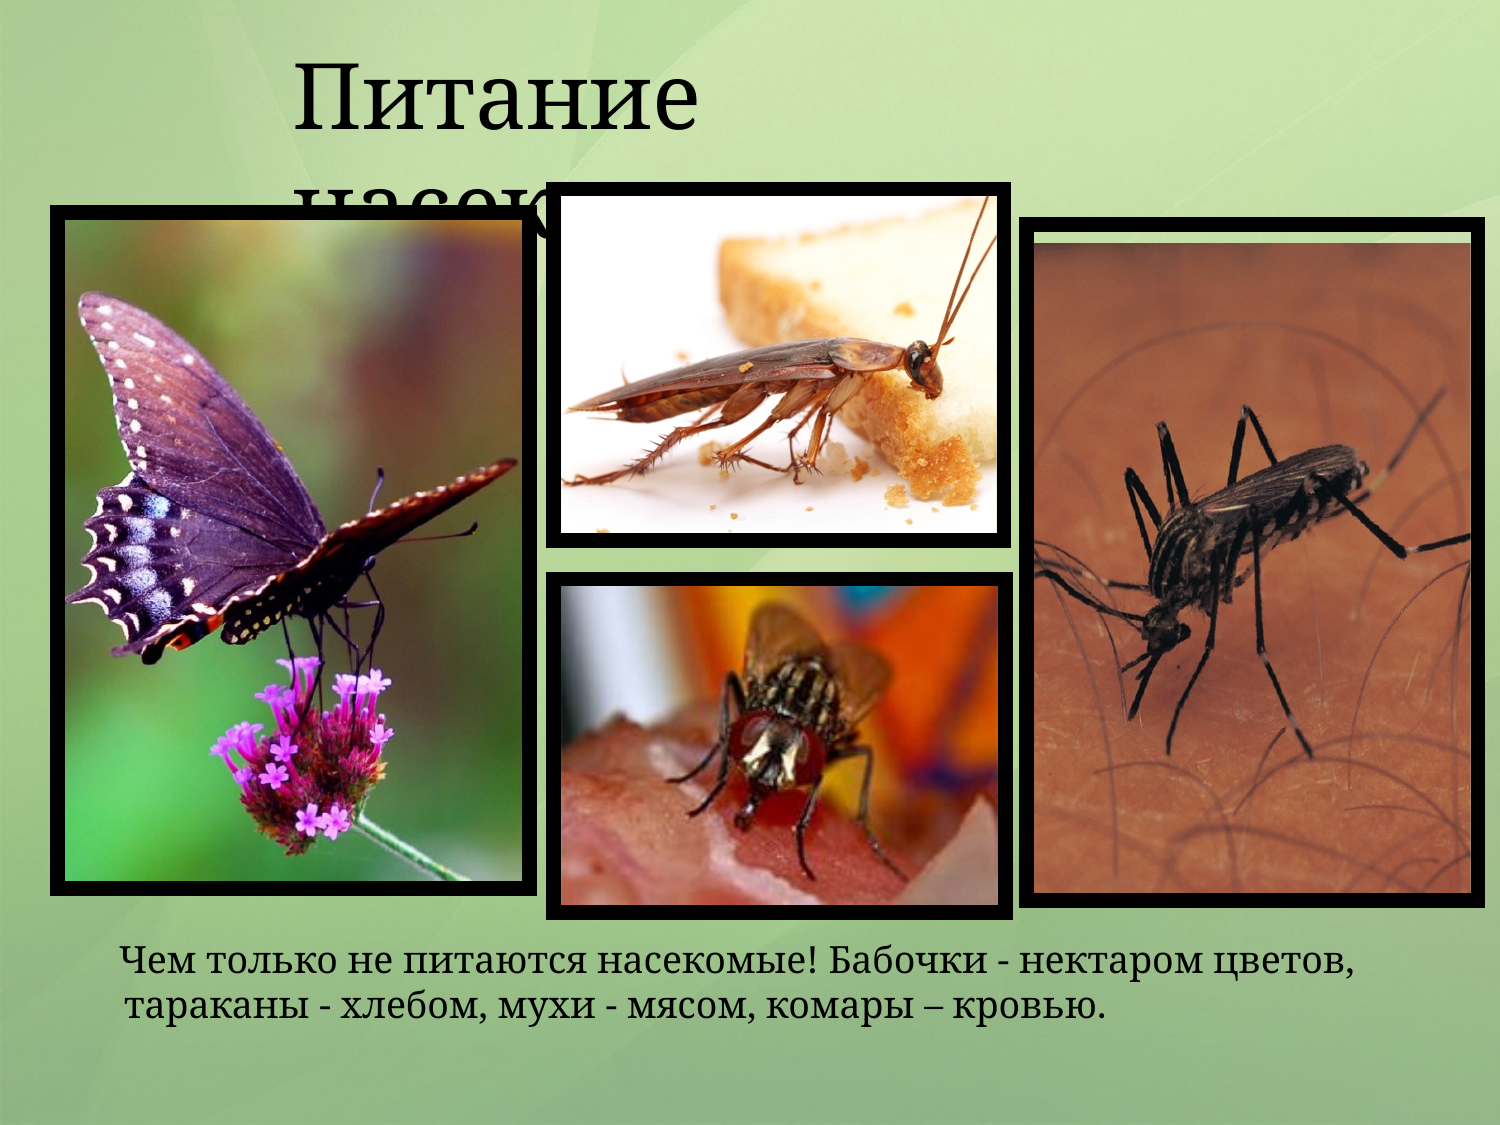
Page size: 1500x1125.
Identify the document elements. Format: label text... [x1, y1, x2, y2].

picture [1033, 231, 1471, 894]
picture [560, 195, 997, 534]
text_box Чем только не питаются насекомые! Бабочки - нектаром цветов, тараканы - хлебом, мухи - мясом, комары – кровью. [53, 928, 1418, 1034]
picture [560, 585, 999, 906]
text_box Питание насекомых [277, 30, 1258, 266]
picture [64, 219, 523, 882]
